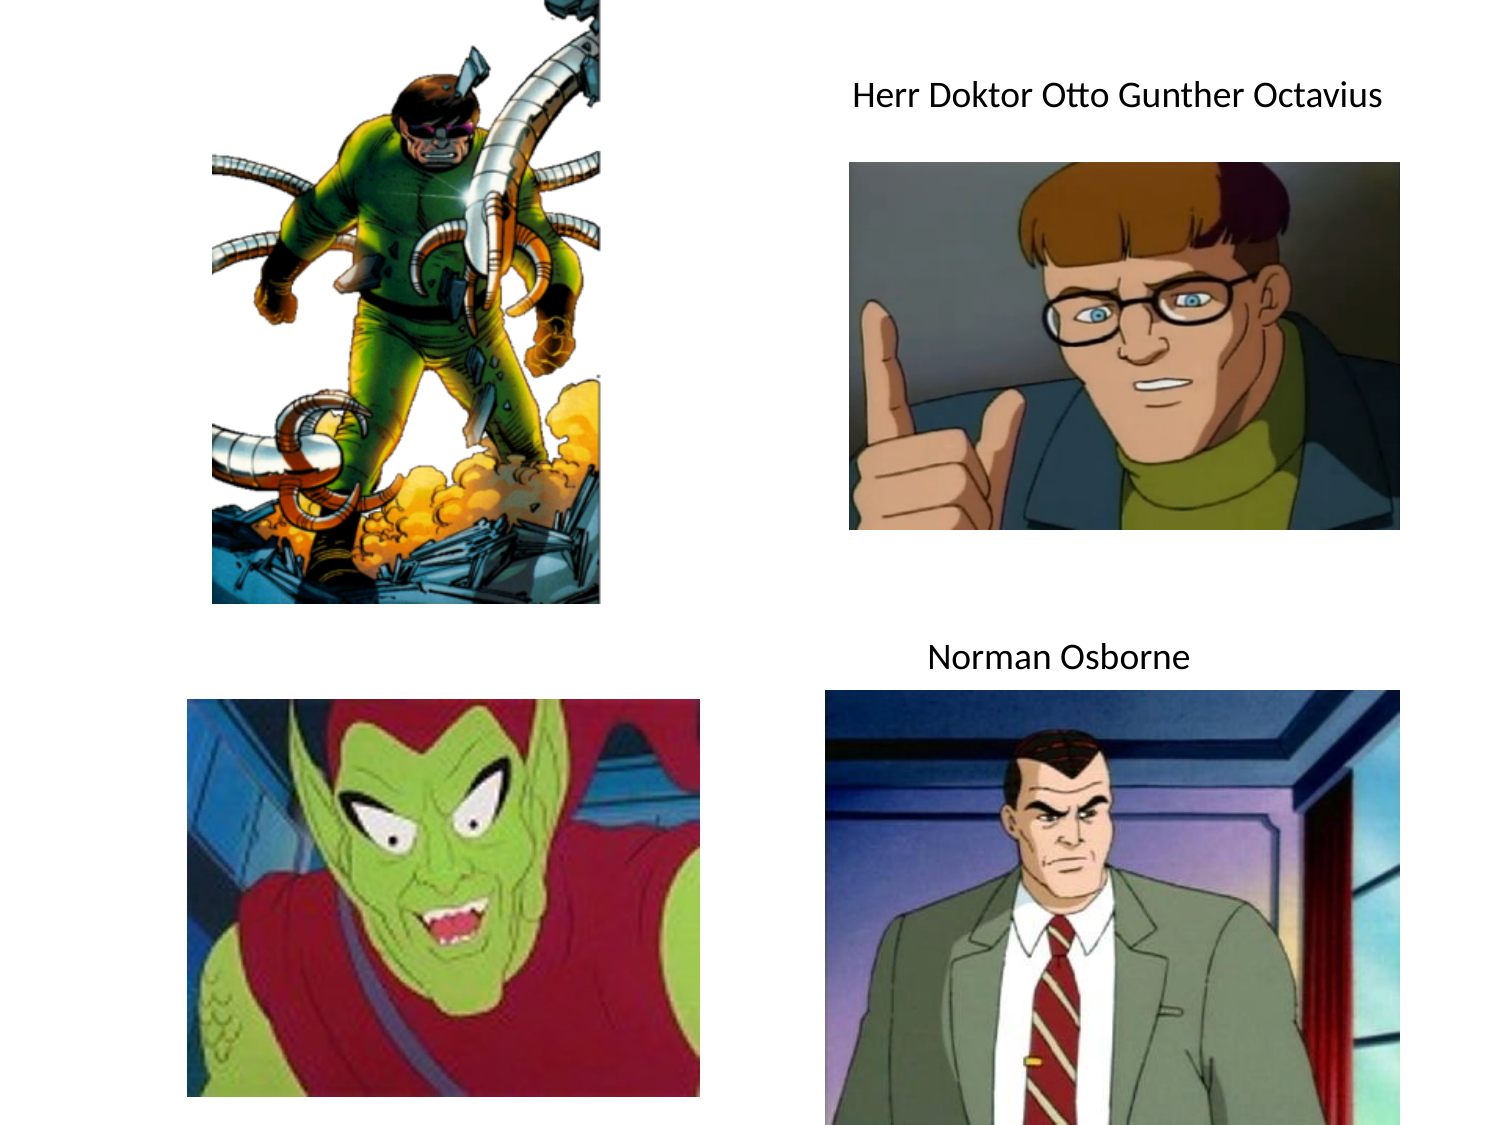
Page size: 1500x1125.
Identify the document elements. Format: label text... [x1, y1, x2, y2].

picture [849, 162, 1401, 530]
picture [824, 690, 1401, 1125]
picture [212, 0, 604, 604]
text_box Norman Osborne [912, 624, 1438, 685]
text_box Herr Doktor Otto Gunther Octavius [837, 62, 1500, 123]
picture [187, 699, 701, 1097]
